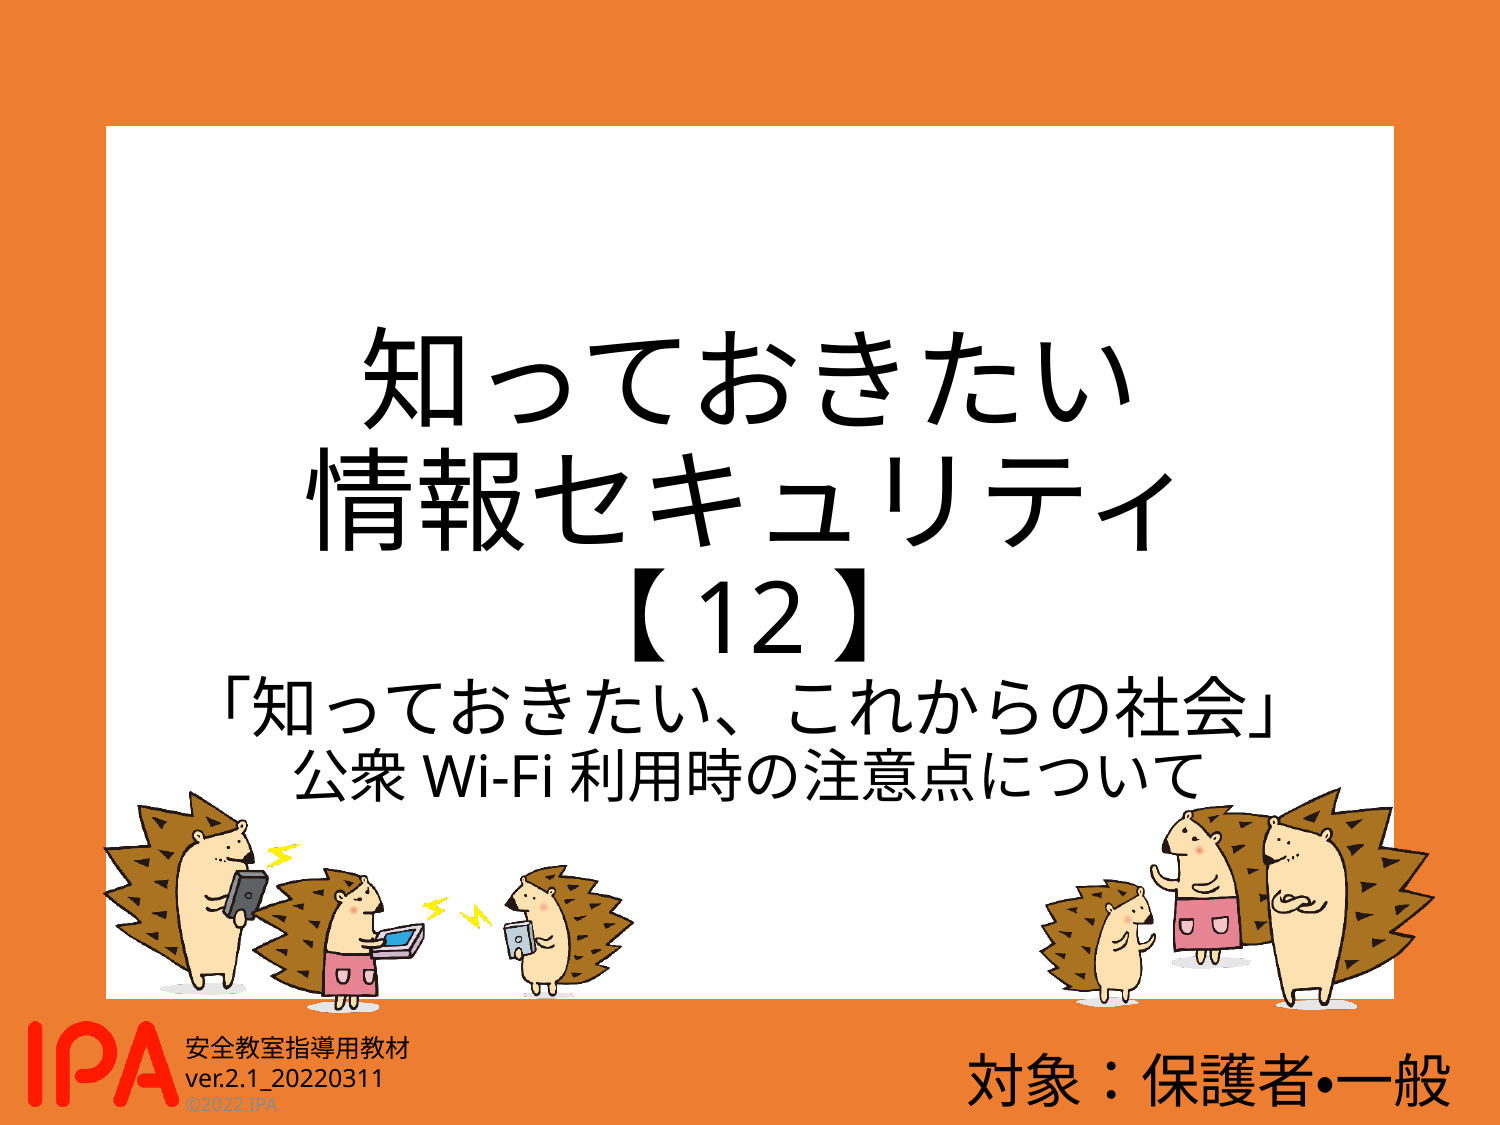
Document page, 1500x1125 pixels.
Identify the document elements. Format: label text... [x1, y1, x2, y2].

picture [103, 1009, 634, 1013]
picture [28, 1021, 179, 1107]
title 知っておきたい 情報セキュリティ 【12】 「知っておきたい、これからの社会」 公衆Wi-Fi利用時の注意点について [93, 125, 1407, 1009]
picture [1039, 787, 1435, 1010]
list 対象：保護者・一般 [830, 1021, 1500, 1125]
